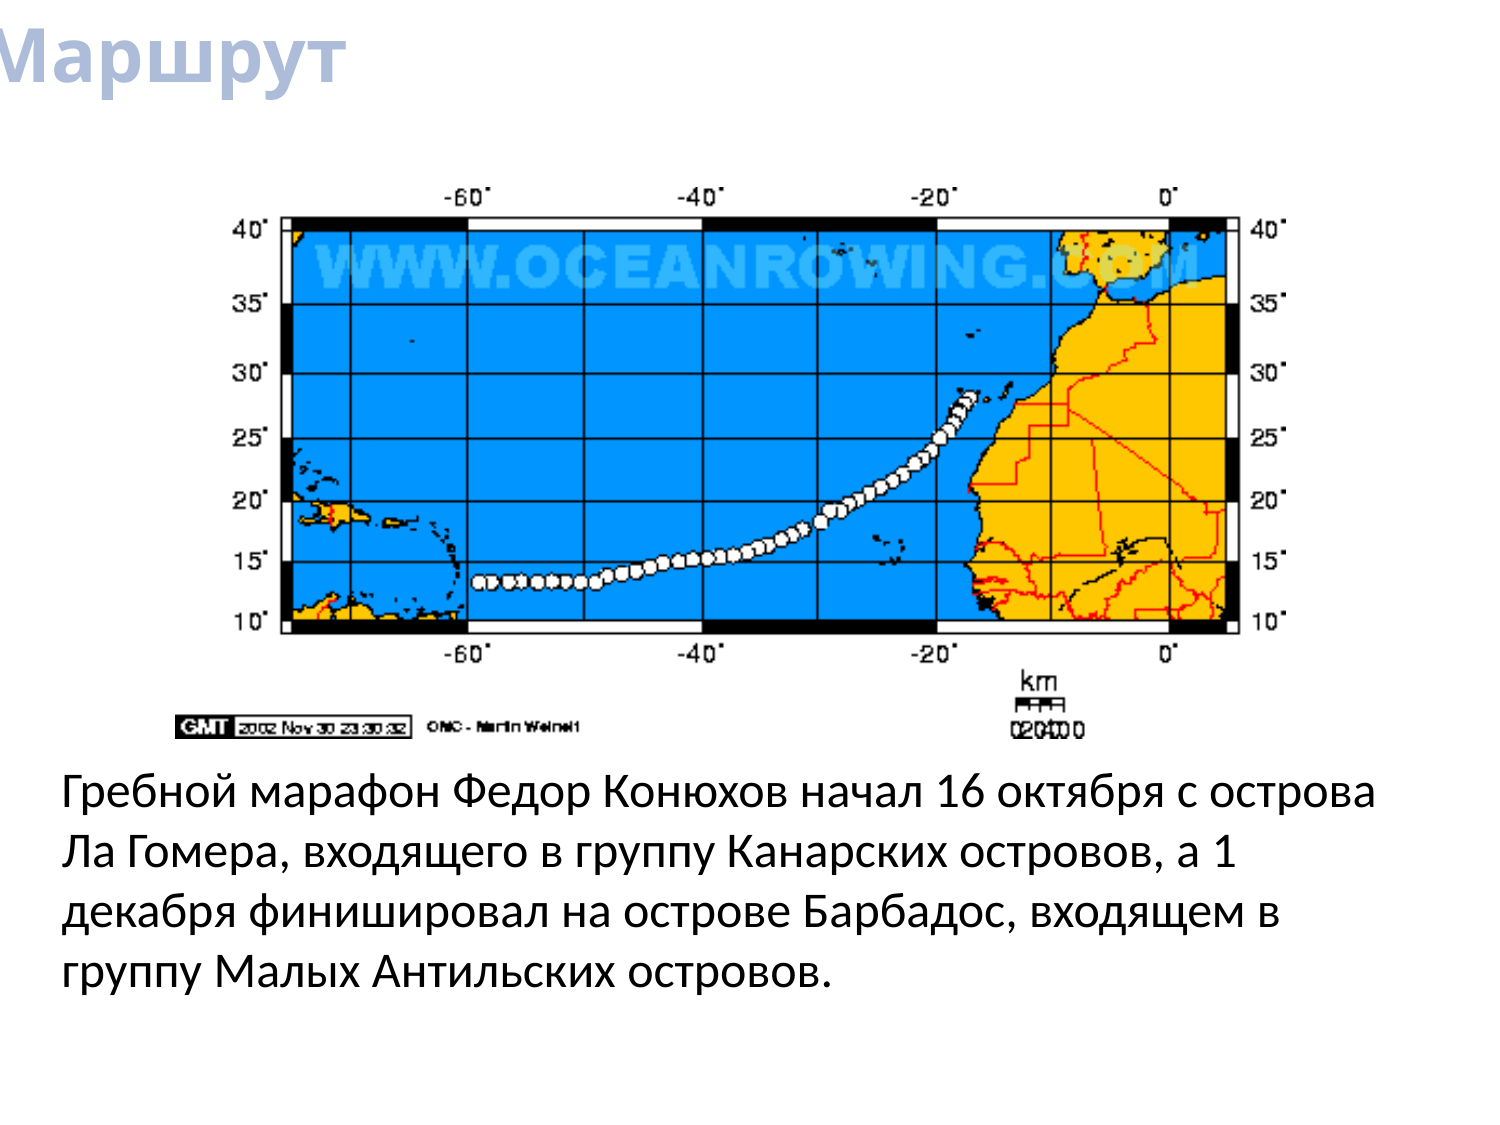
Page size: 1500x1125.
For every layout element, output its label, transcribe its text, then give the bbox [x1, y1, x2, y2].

text_box Маршрут [0, 0, 364, 105]
text_box Гребной марафон Федор Конюхов начал 16 октября с острова Ла Гомера, входящего в группу Канарских островов, а 1 декабря финишировал на острове Барбадос, входящем в группу Малых Антильских островов. [46, 749, 1430, 1005]
picture [175, 187, 1287, 739]
